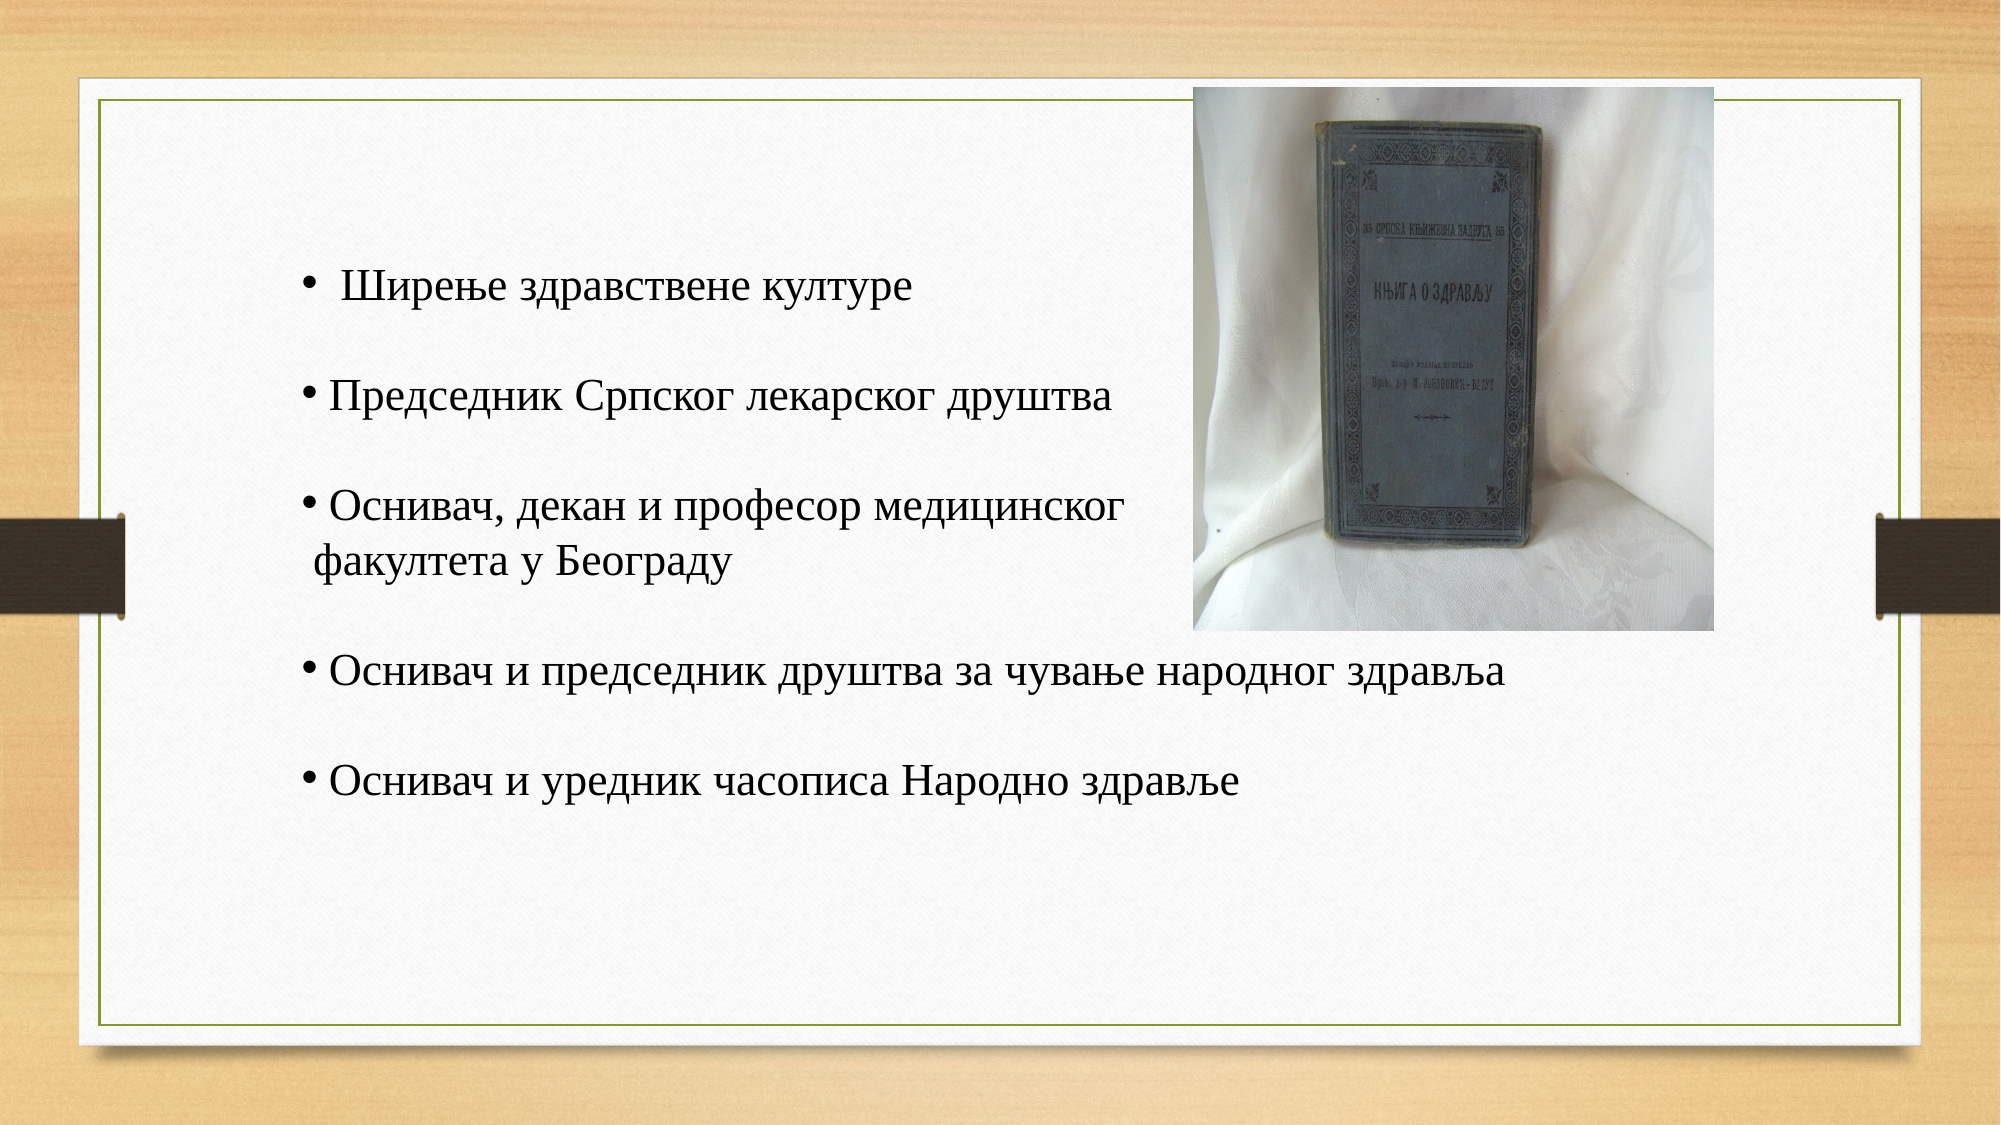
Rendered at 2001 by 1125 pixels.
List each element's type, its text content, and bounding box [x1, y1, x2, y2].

text_box Ширење здравствене културе Председник Српског лекарског друштва Оснивач, декан и професор медицинског факултета у Београду Оснивач и председник друштва за чување народног здравља Оснивач и уредник часописа Народно здравље [286, 137, 1544, 812]
picture [0, 0, 2001, 1125]
